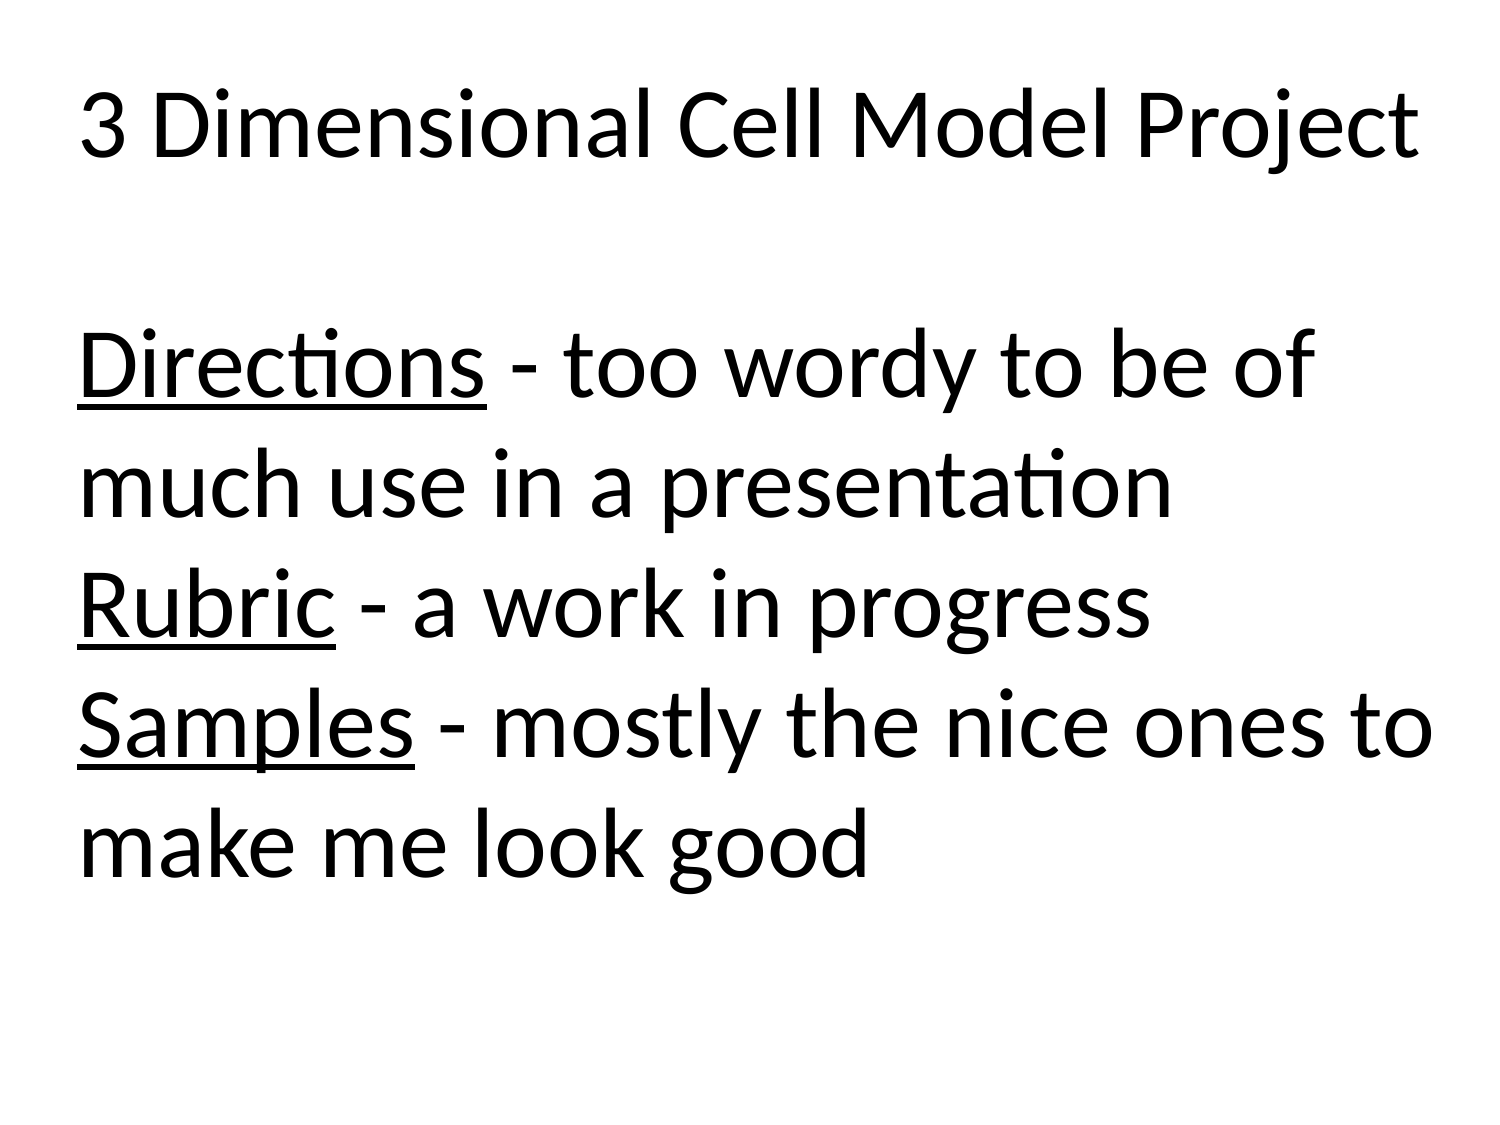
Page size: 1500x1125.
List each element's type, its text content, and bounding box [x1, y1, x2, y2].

text_box 3 Dimensional Cell Model Project Directions - too wordy to be of much use in a presentation Rubric - a work in progress Samples - mostly the nice ones to make me look good [62, 50, 1463, 905]
